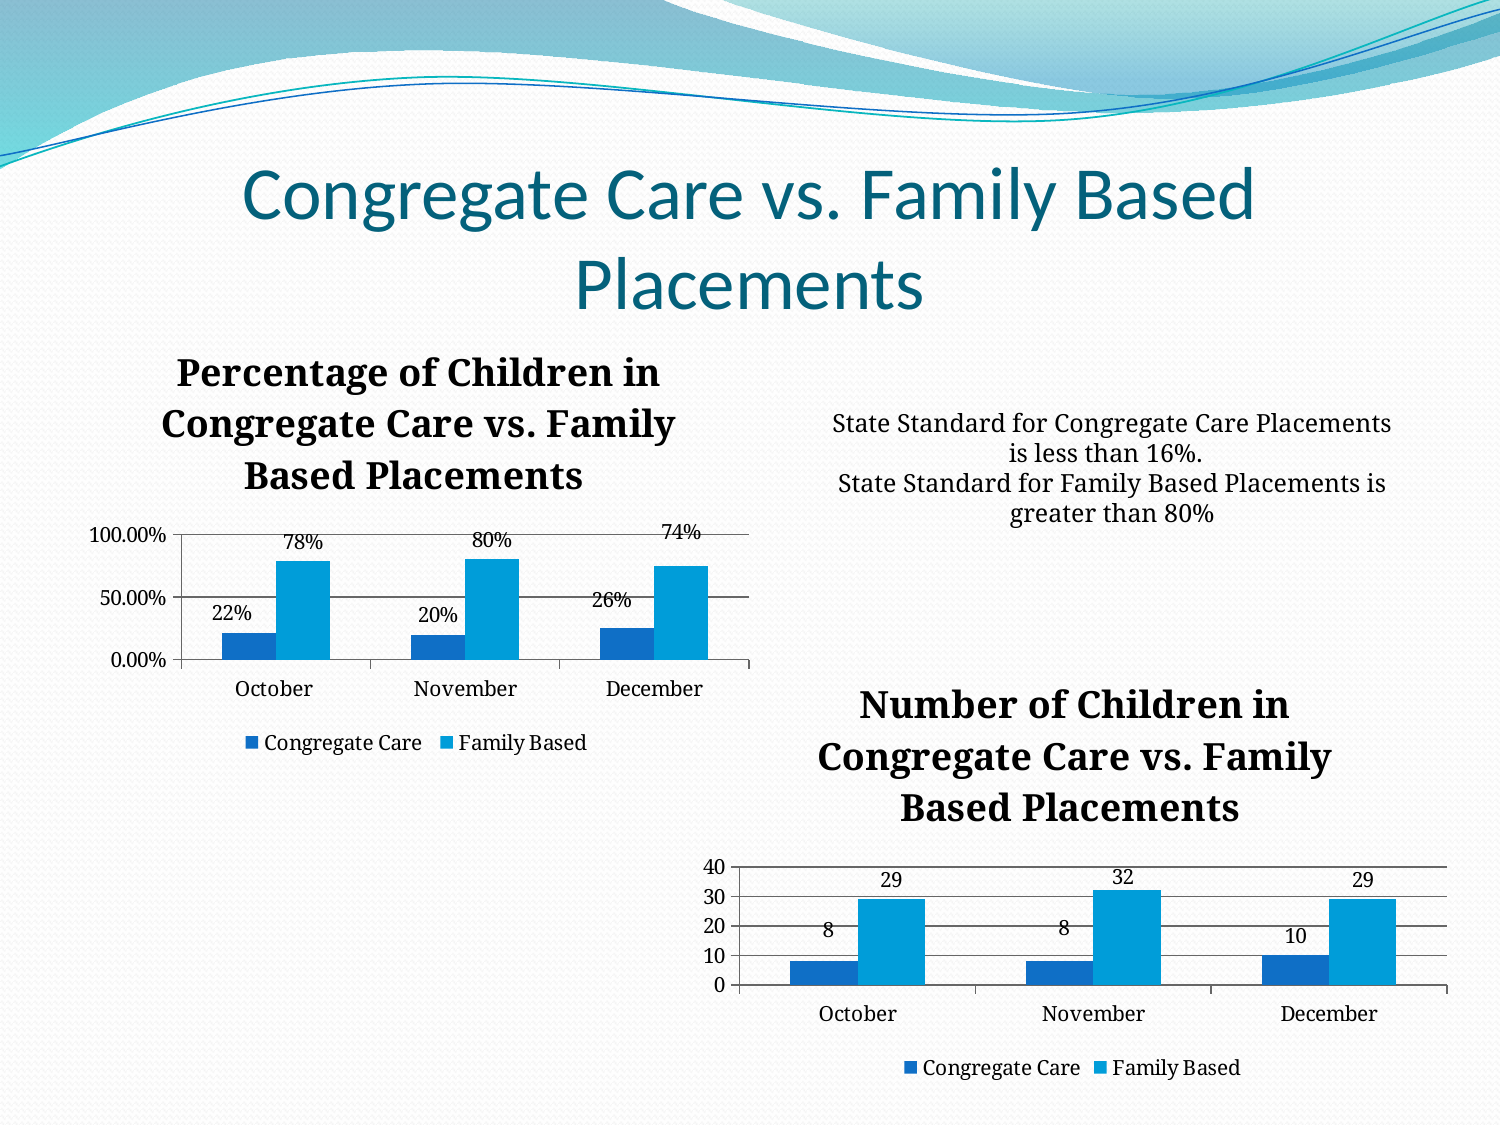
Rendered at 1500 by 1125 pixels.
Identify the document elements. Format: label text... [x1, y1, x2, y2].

chart [74, 317, 763, 763]
chart [687, 649, 1463, 1088]
title Congregate Care vs. Family Based Placements [75, 137, 1425, 325]
text_box State Standard for Congregate Care Placements is less than 16%. State Standard for Family Based Placements is greater than 80% [812, 399, 1413, 535]
